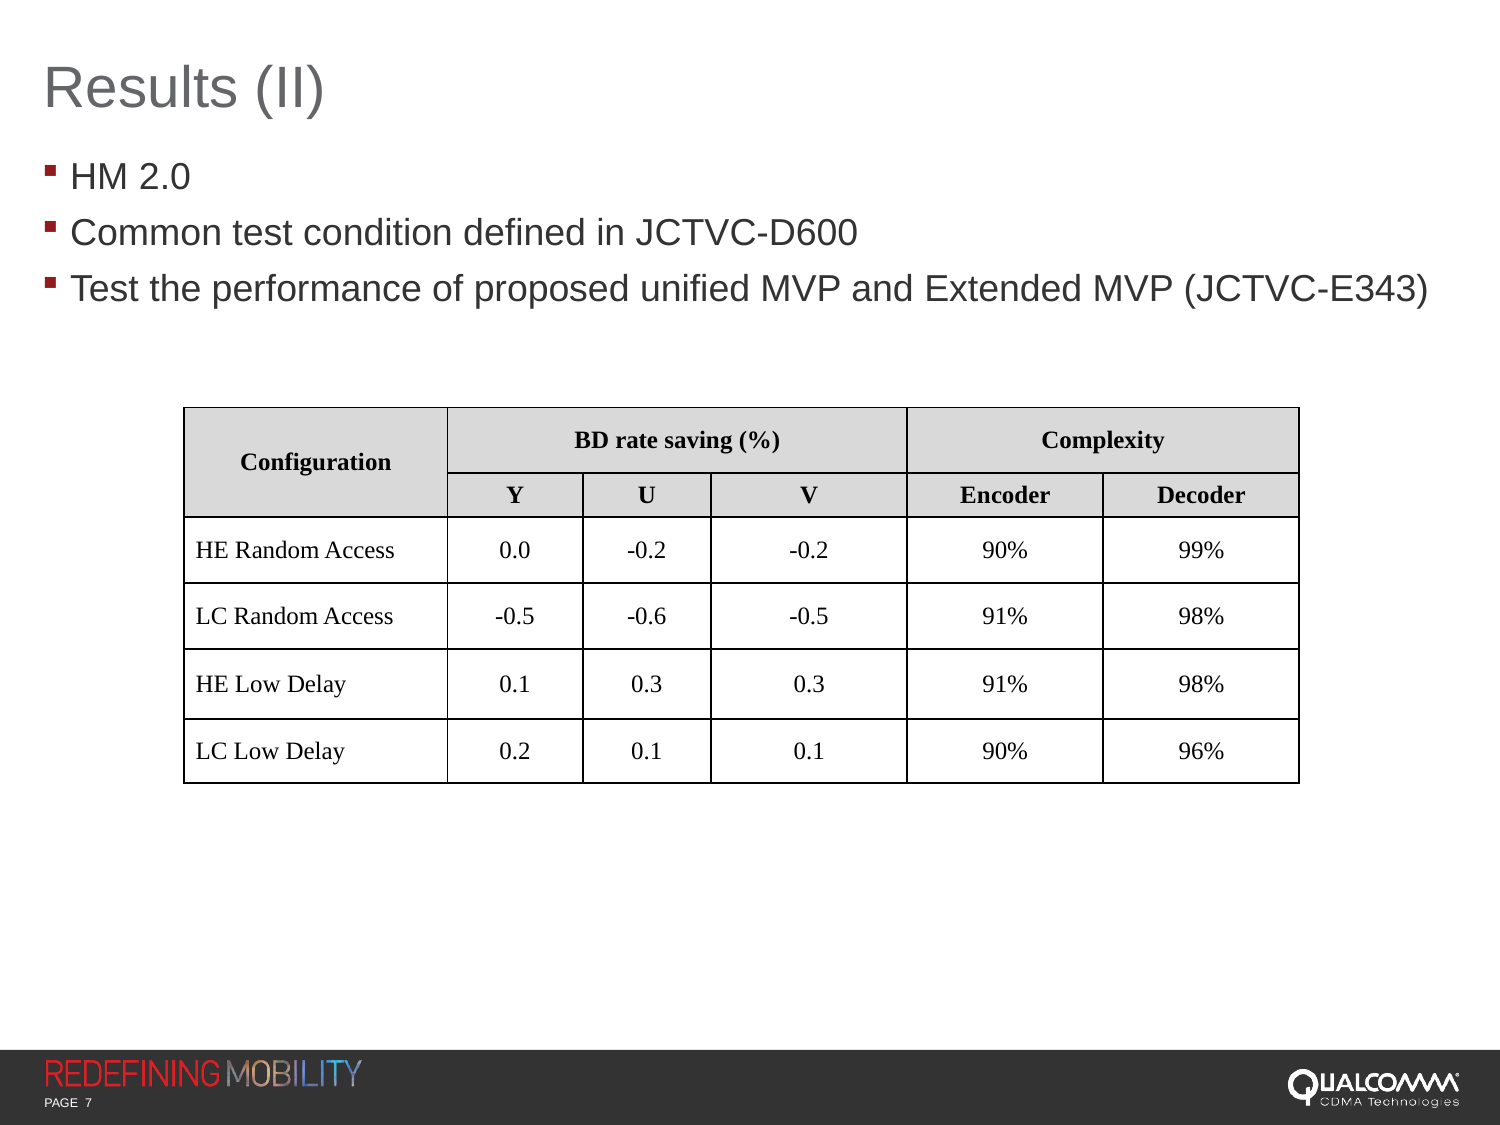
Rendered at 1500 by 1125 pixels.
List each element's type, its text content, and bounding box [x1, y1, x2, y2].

table_cell U [584, 474, 710, 516]
table_cell 90% [908, 518, 1102, 582]
table_cell 98% [1104, 584, 1298, 648]
picture [30, 1048, 372, 1099]
table_cell 0.2 [448, 720, 582, 782]
table_cell -0.2 [712, 518, 906, 582]
table_header BD rate saving (%) [448, 408, 906, 472]
table_cell V [712, 474, 906, 516]
table_cell -0.5 [448, 584, 582, 648]
table_cell Encoder [908, 474, 1102, 516]
table_cell 0.3 [712, 650, 906, 718]
table_cell 91% [908, 584, 1102, 648]
table_cell 96% [1104, 720, 1298, 782]
table_cell -0.2 [584, 518, 710, 582]
table_cell HE Low Delay [185, 650, 447, 718]
table_cell 99% [1104, 518, 1298, 582]
table_cell Decoder [1104, 474, 1298, 516]
table_cell 0.1 [448, 650, 582, 718]
table_cell 98% [1104, 650, 1298, 718]
table_cell 0.1 [712, 720, 906, 782]
table_cell HE Random Access [185, 518, 447, 582]
picture [1278, 1058, 1478, 1114]
table_cell 90% [908, 720, 1102, 782]
list HM 2.0 Common test condition defined in JCTVC-D600 Test the performance of proposed unified MVP and Extended MVP (JCTVC-E343) [26, 148, 1457, 1021]
table_cell 91% [908, 650, 1102, 718]
table_cell LC Low Delay [185, 720, 447, 782]
table_cell 0.0 [448, 518, 582, 582]
table_cell 0.3 [584, 650, 710, 718]
table_header Complexity [908, 408, 1298, 472]
table_cell -0.5 [712, 584, 906, 648]
title Results (II) [28, 44, 1462, 138]
table_cell LC Random Access [185, 584, 447, 648]
table_cell Y [448, 474, 582, 516]
table_header Configuration [185, 408, 447, 516]
table_cell -0.6 [584, 584, 710, 648]
table_cell 0.1 [584, 720, 710, 782]
